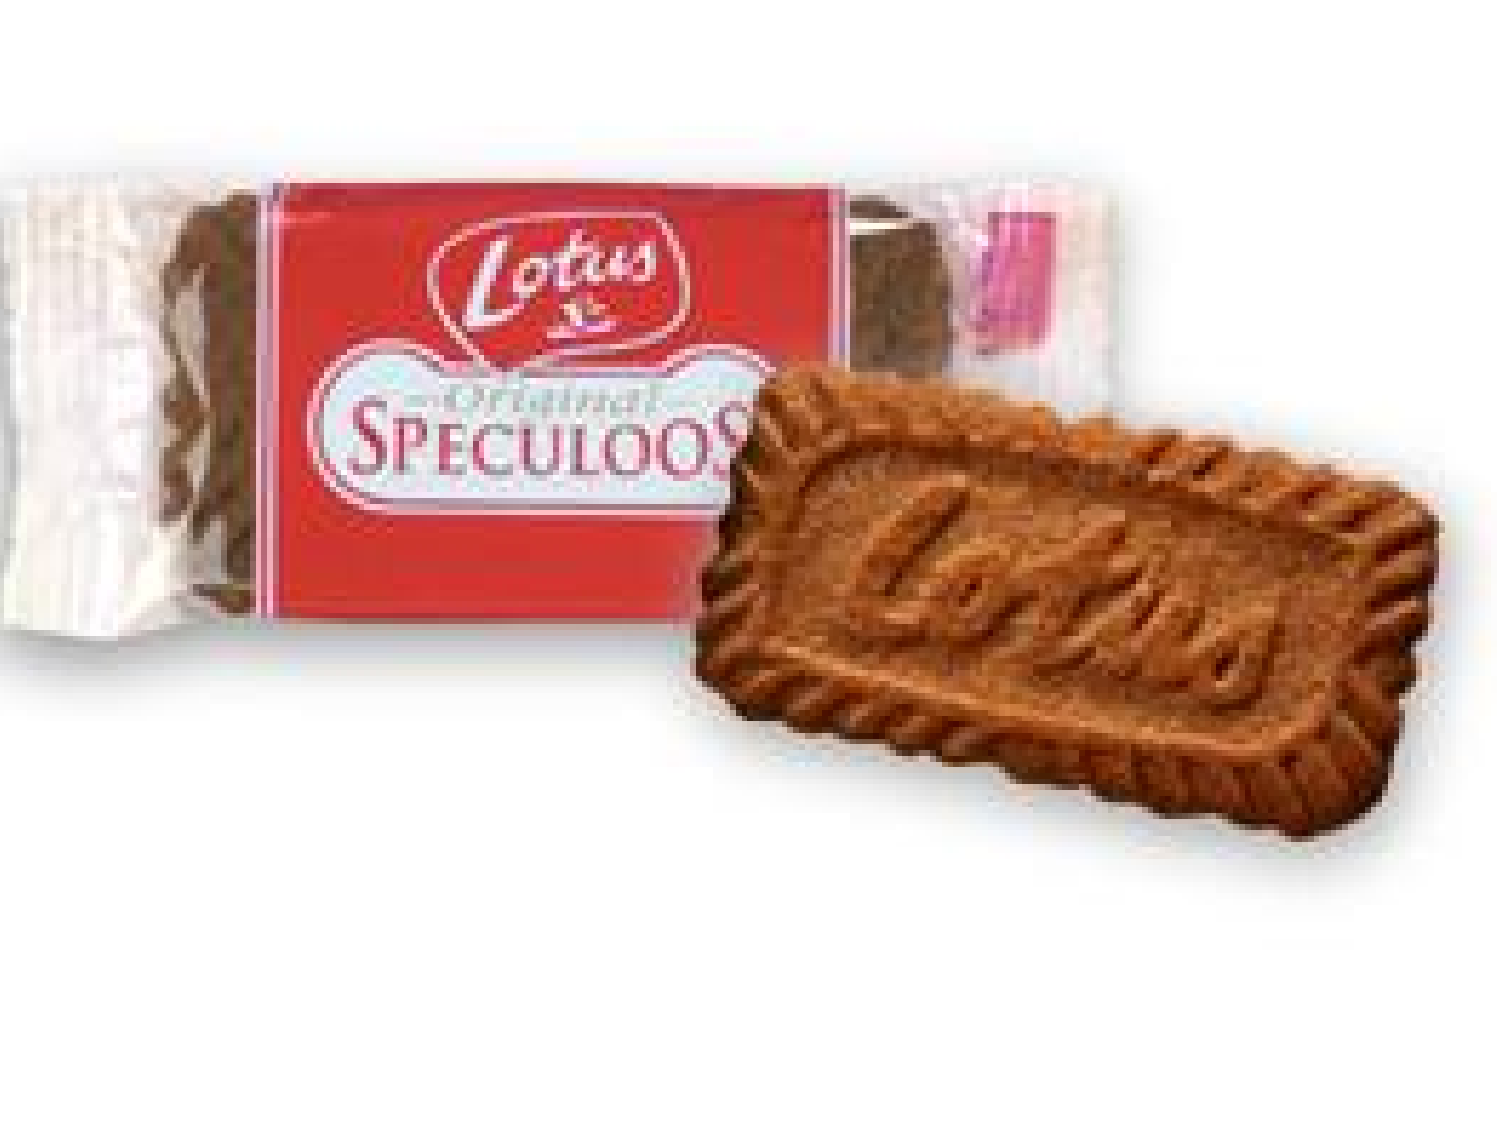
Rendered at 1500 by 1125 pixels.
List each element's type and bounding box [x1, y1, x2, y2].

picture [0, 35, 1497, 991]
